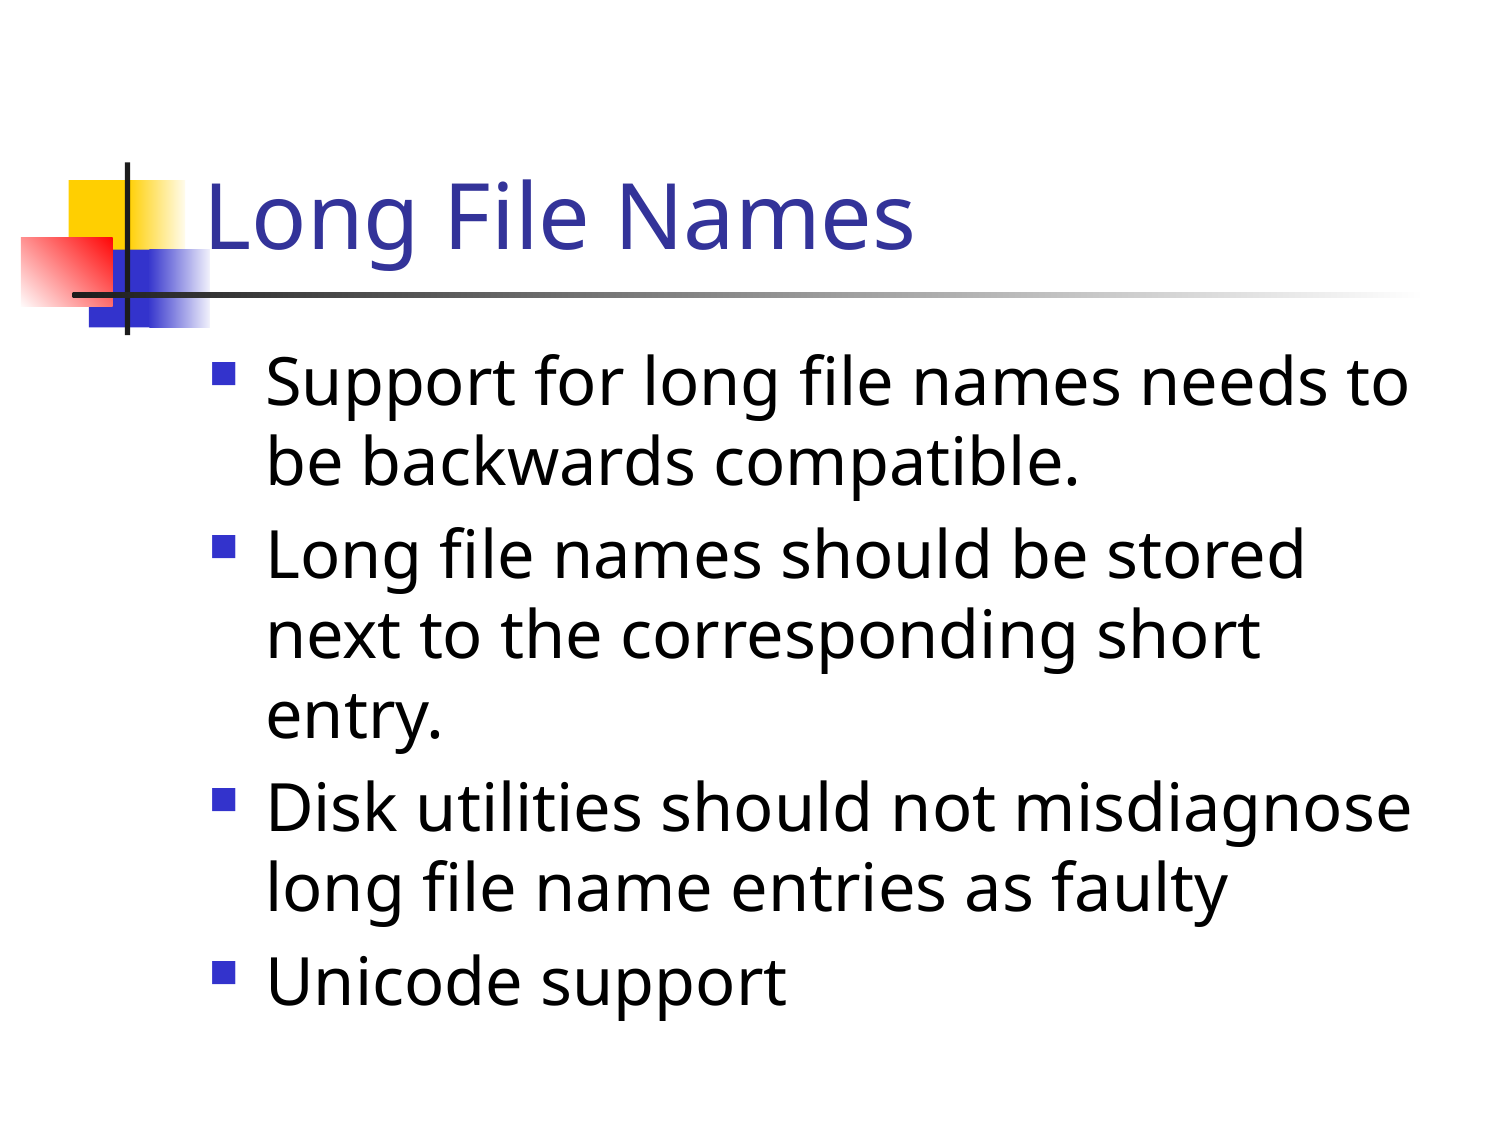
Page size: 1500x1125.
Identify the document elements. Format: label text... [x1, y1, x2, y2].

list Support for long file names needs to be backwards compatible. Long file names should be stored next to the corresponding short entry. Disk utilities should not misdiagnose long file name entries as faulty Unicode support [193, 330, 1470, 1007]
title Long File Names [188, 34, 1468, 276]
